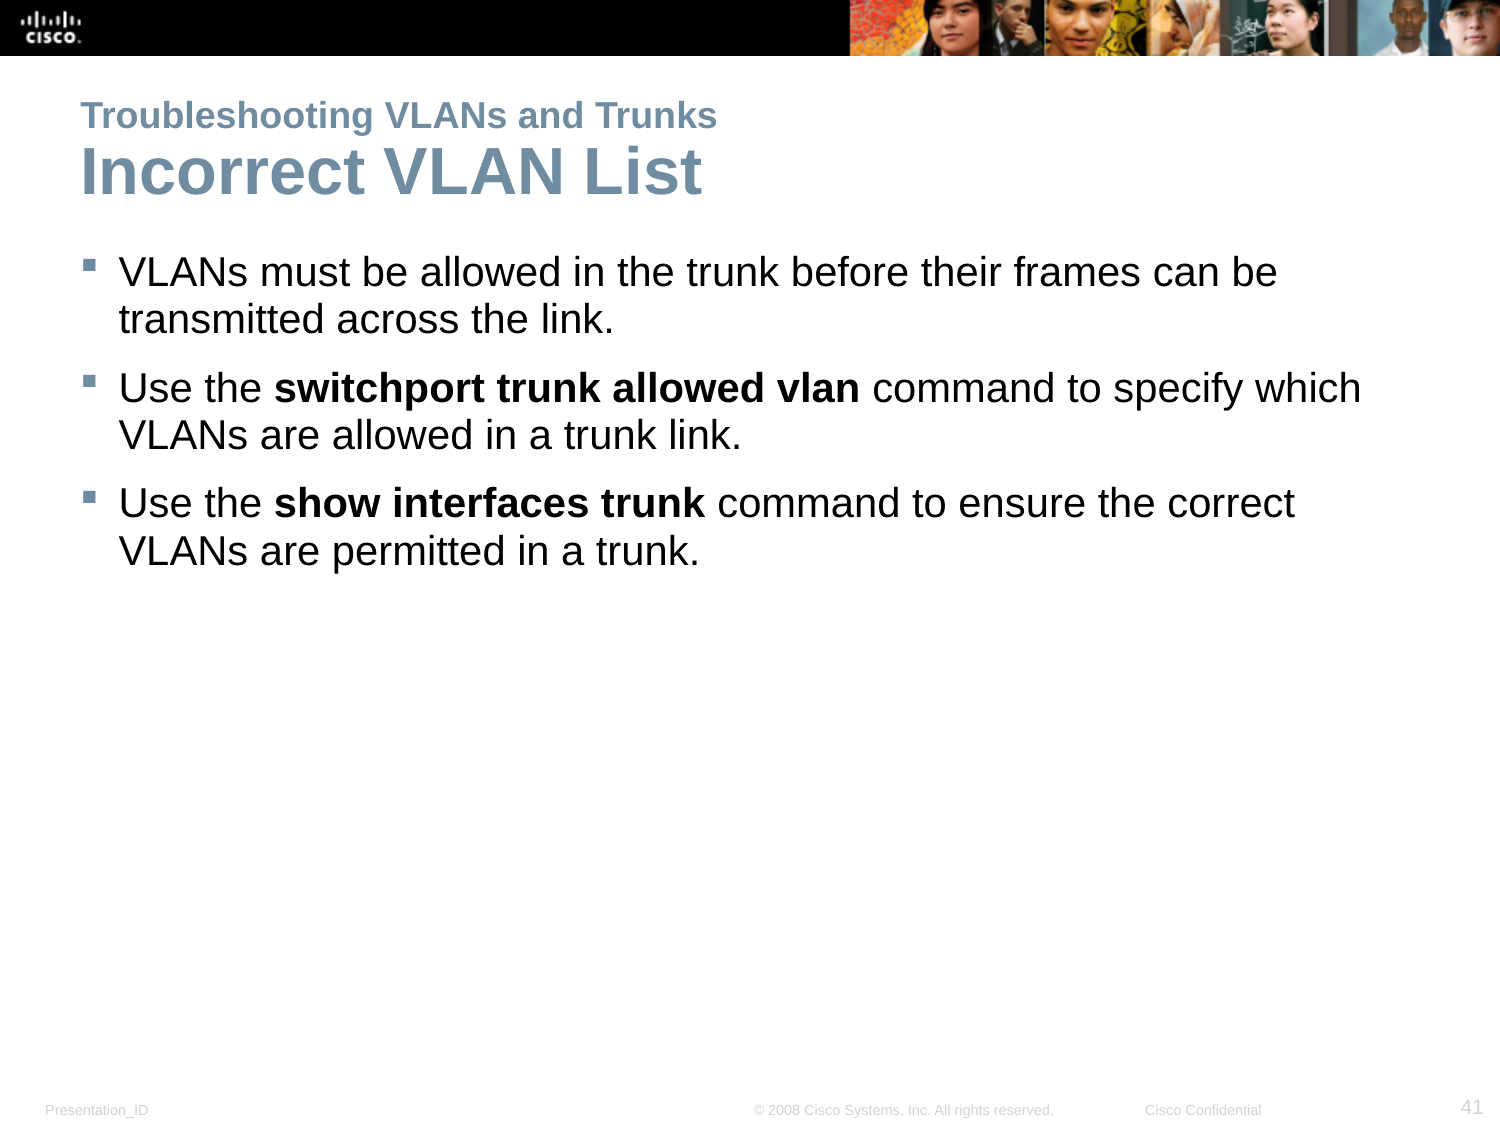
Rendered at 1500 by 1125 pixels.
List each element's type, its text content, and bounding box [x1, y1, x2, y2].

title Troubleshooting VLANs and Trunks Incorrect VLAN List [66, 77, 1404, 216]
list VLANs must be allowed in the trunk before their frames can be transmitted across the link. Use the switchport trunk allowed vlan command to specify which VLANs are allowed in a trunk link. Use the show interfaces trunk command to ensure the correct VLANs are permitted in a trunk. [65, 241, 1404, 715]
picture [0, 0, 1500, 56]
